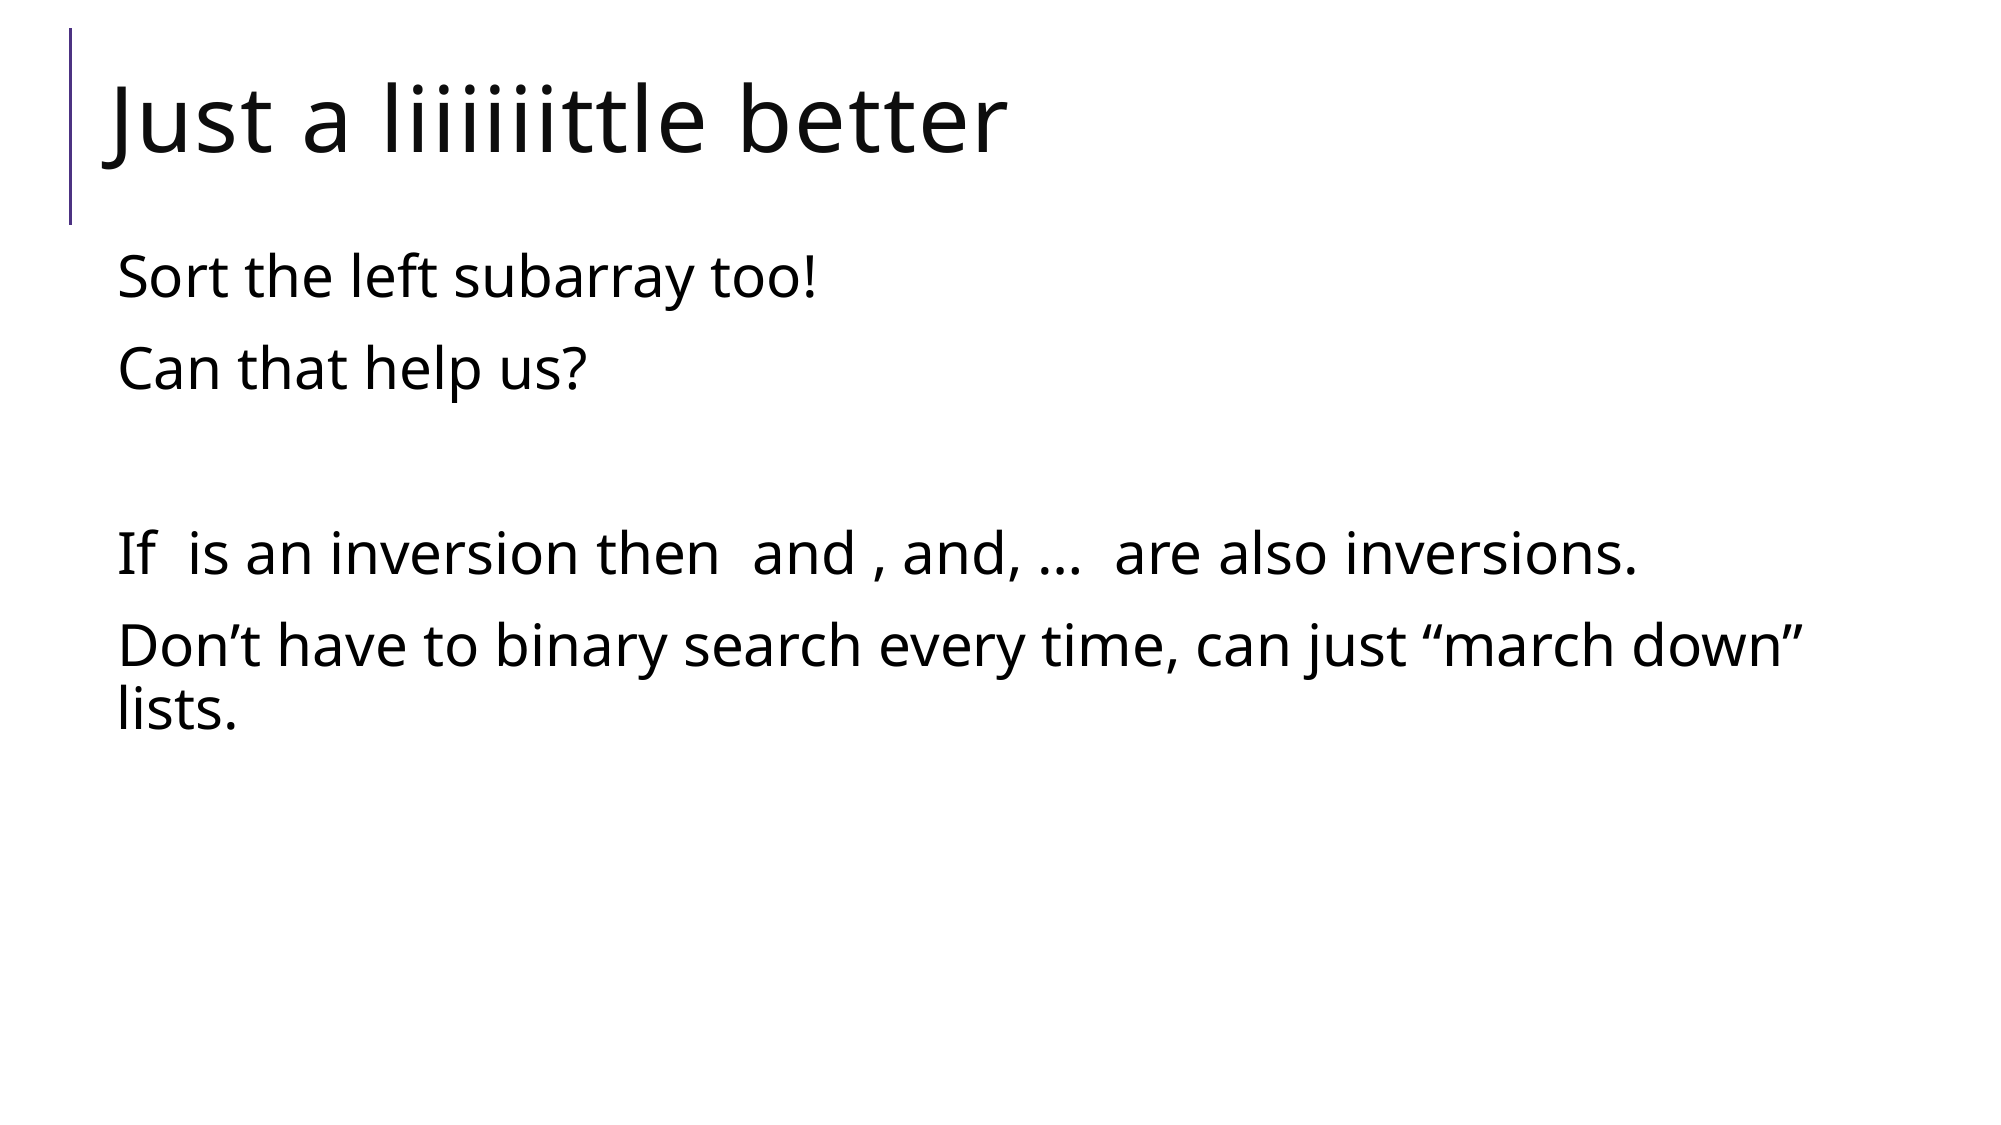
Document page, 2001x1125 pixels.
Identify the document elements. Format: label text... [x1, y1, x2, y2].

title Just a liiiiiittle better [94, 43, 1930, 210]
